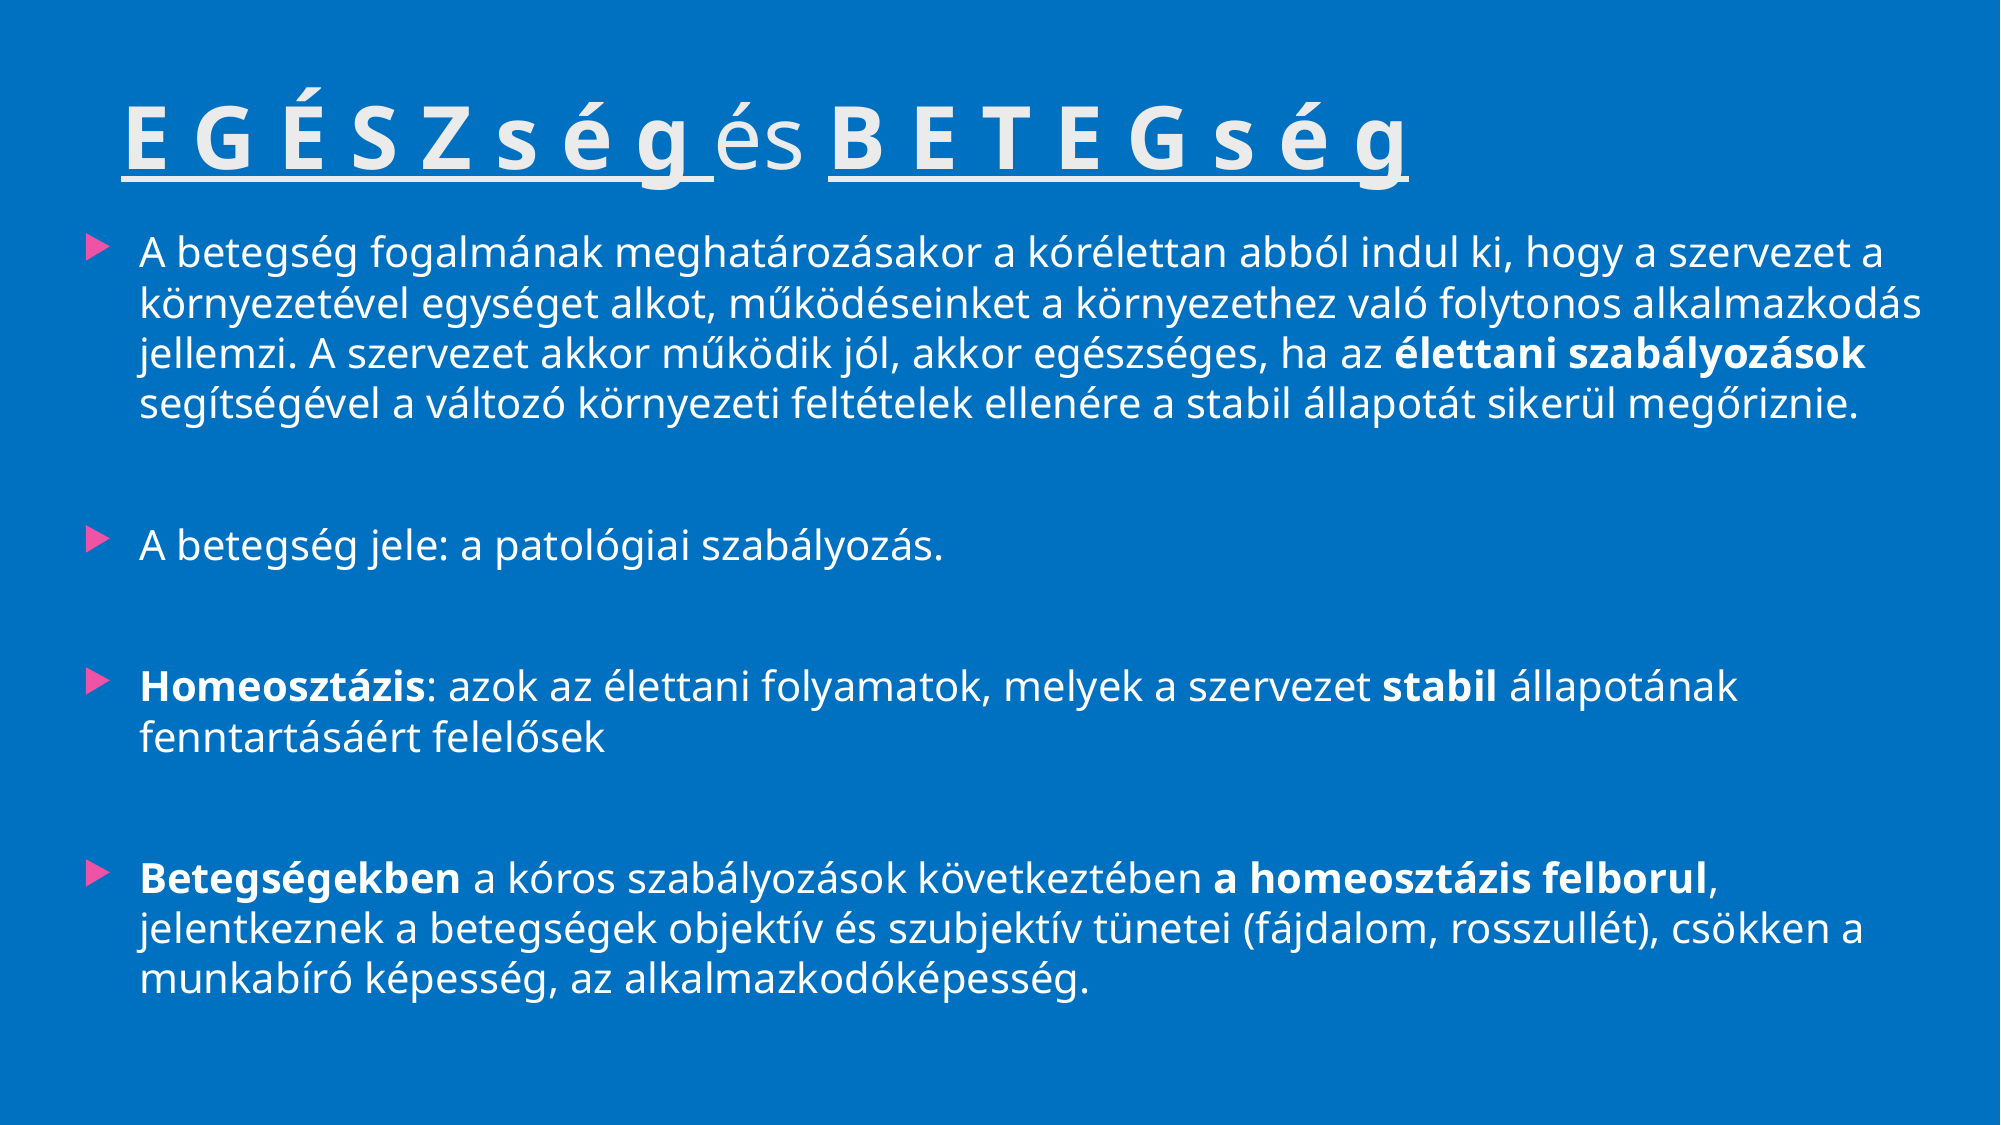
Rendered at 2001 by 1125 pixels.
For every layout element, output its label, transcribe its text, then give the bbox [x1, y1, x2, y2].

list A betegség fogalmának meghatározásakor a kórélettan abból indul ki, hogy a szervezet a környezetével egységet alkot, működéseinket a környezethez való folytonos alkalmazkodás jellemzi. A szervezet akkor működik jól, akkor egészséges, ha az élettani szabályozások segítségével a változó környezeti feltételek ellenére a stabil állapotát sikerül megőriznie. A betegség jele: a patológiai szabályozás. Homeosztázis: azok az élettani folyamatok, melyek a szervezet stabil állapotának fenntartásáért felelősek Betegségekben a kóros szabá­lyozások következtében a homeosztázis felborul, jelentkeznek a betegségek objektív és szubjektív tünetei (fájdalom, rosszullét), csökken a munkabíró képesség, az alkalmazkodóképesség. [67, 218, 1953, 1095]
title E G É S Z s é g és B E T E G s é g [106, 74, 1649, 218]
